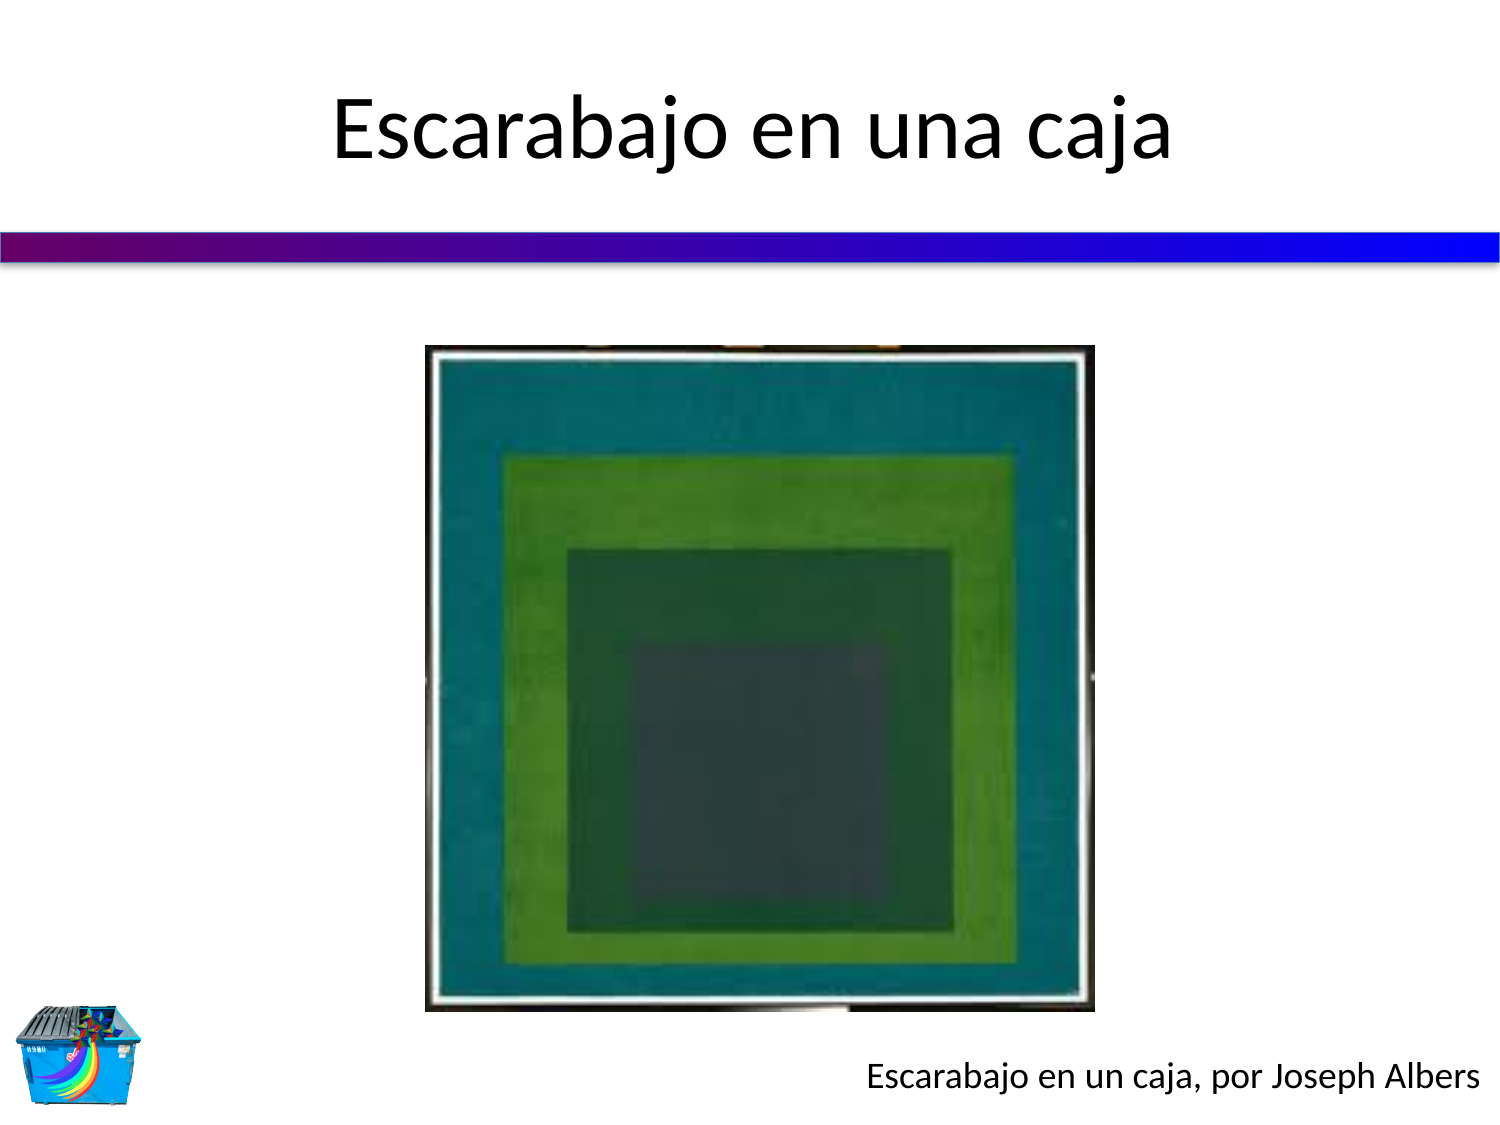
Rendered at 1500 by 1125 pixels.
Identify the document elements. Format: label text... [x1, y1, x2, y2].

picture [14, 1004, 143, 1107]
text_box Escarabajo en un caja, por Joseph Albers [851, 1044, 1497, 1104]
picture [425, 345, 1096, 1012]
text_box Escarabajo en una caja [59, 59, 1447, 185]
